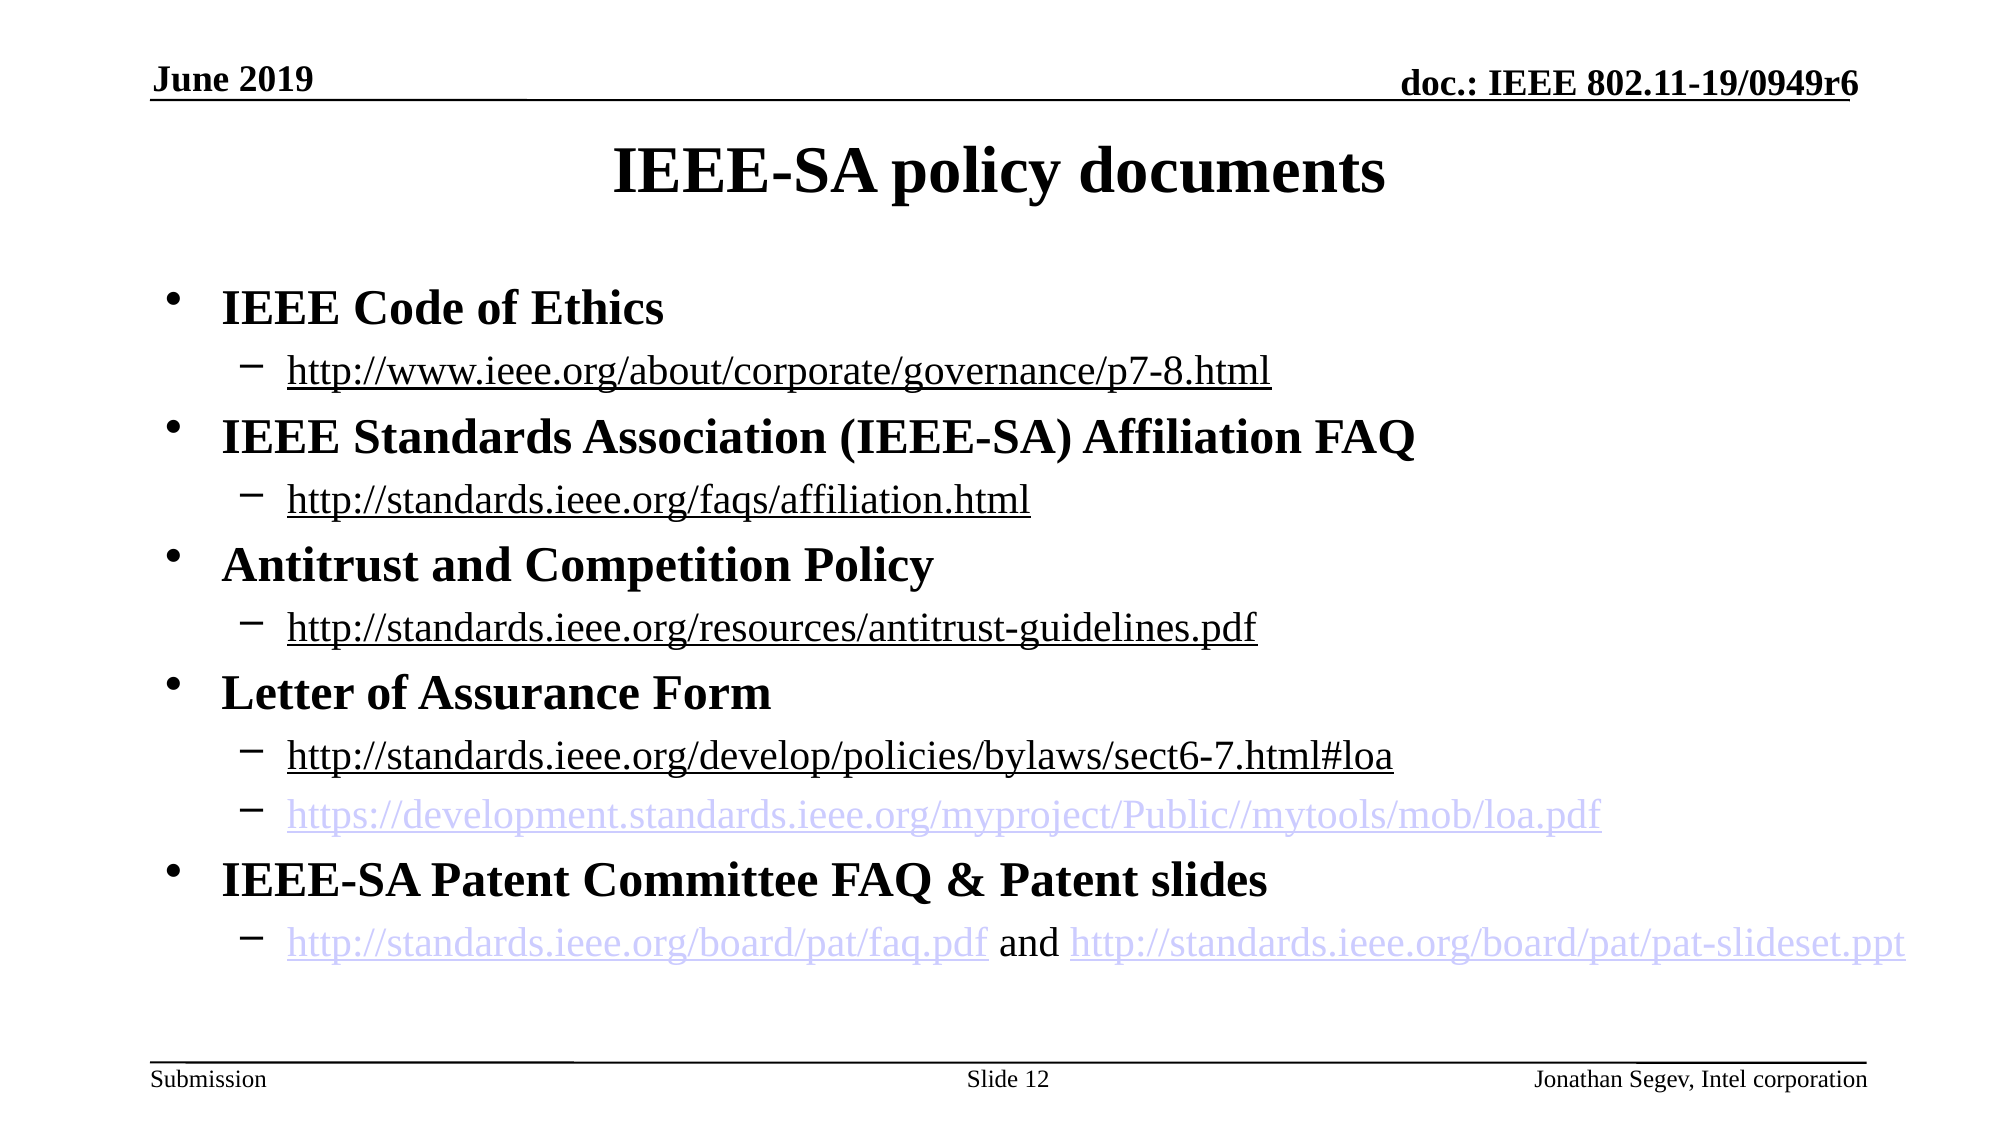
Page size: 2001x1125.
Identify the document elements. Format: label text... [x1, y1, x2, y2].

title IEEE-SA policy documents [149, 112, 1850, 221]
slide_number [152, 54, 563, 100]
slide_number Slide 12 [950, 1061, 1067, 1123]
footer Jonathan Segev, Intel corporation [1171, 1061, 1869, 1093]
list IEEE Code of Ethics http://www.ieee.org/about/corporate/governance/p7-8.html IEEE Standards Association (IEEE-SA) Affiliation FAQ http://standards.ieee.org/faqs/affiliation.html Antitrust and Competition Policy http://standards.ieee.org/resources/antitrust-guidelines.pdf Letter of Assurance Form http://standards.ieee.org/develop/policies/bylaws/sect6-7.html#loa https://development.standards.ieee.org/myproject/Public//mytools/mob/loa.pdf IEEE-SA Patent Committee FAQ & Patent slides http://standards.ieee.org/board/pat/faq.pdf and http://standards.ieee.org/board/pat/pat-slideset.ppt [149, 266, 1922, 1000]
